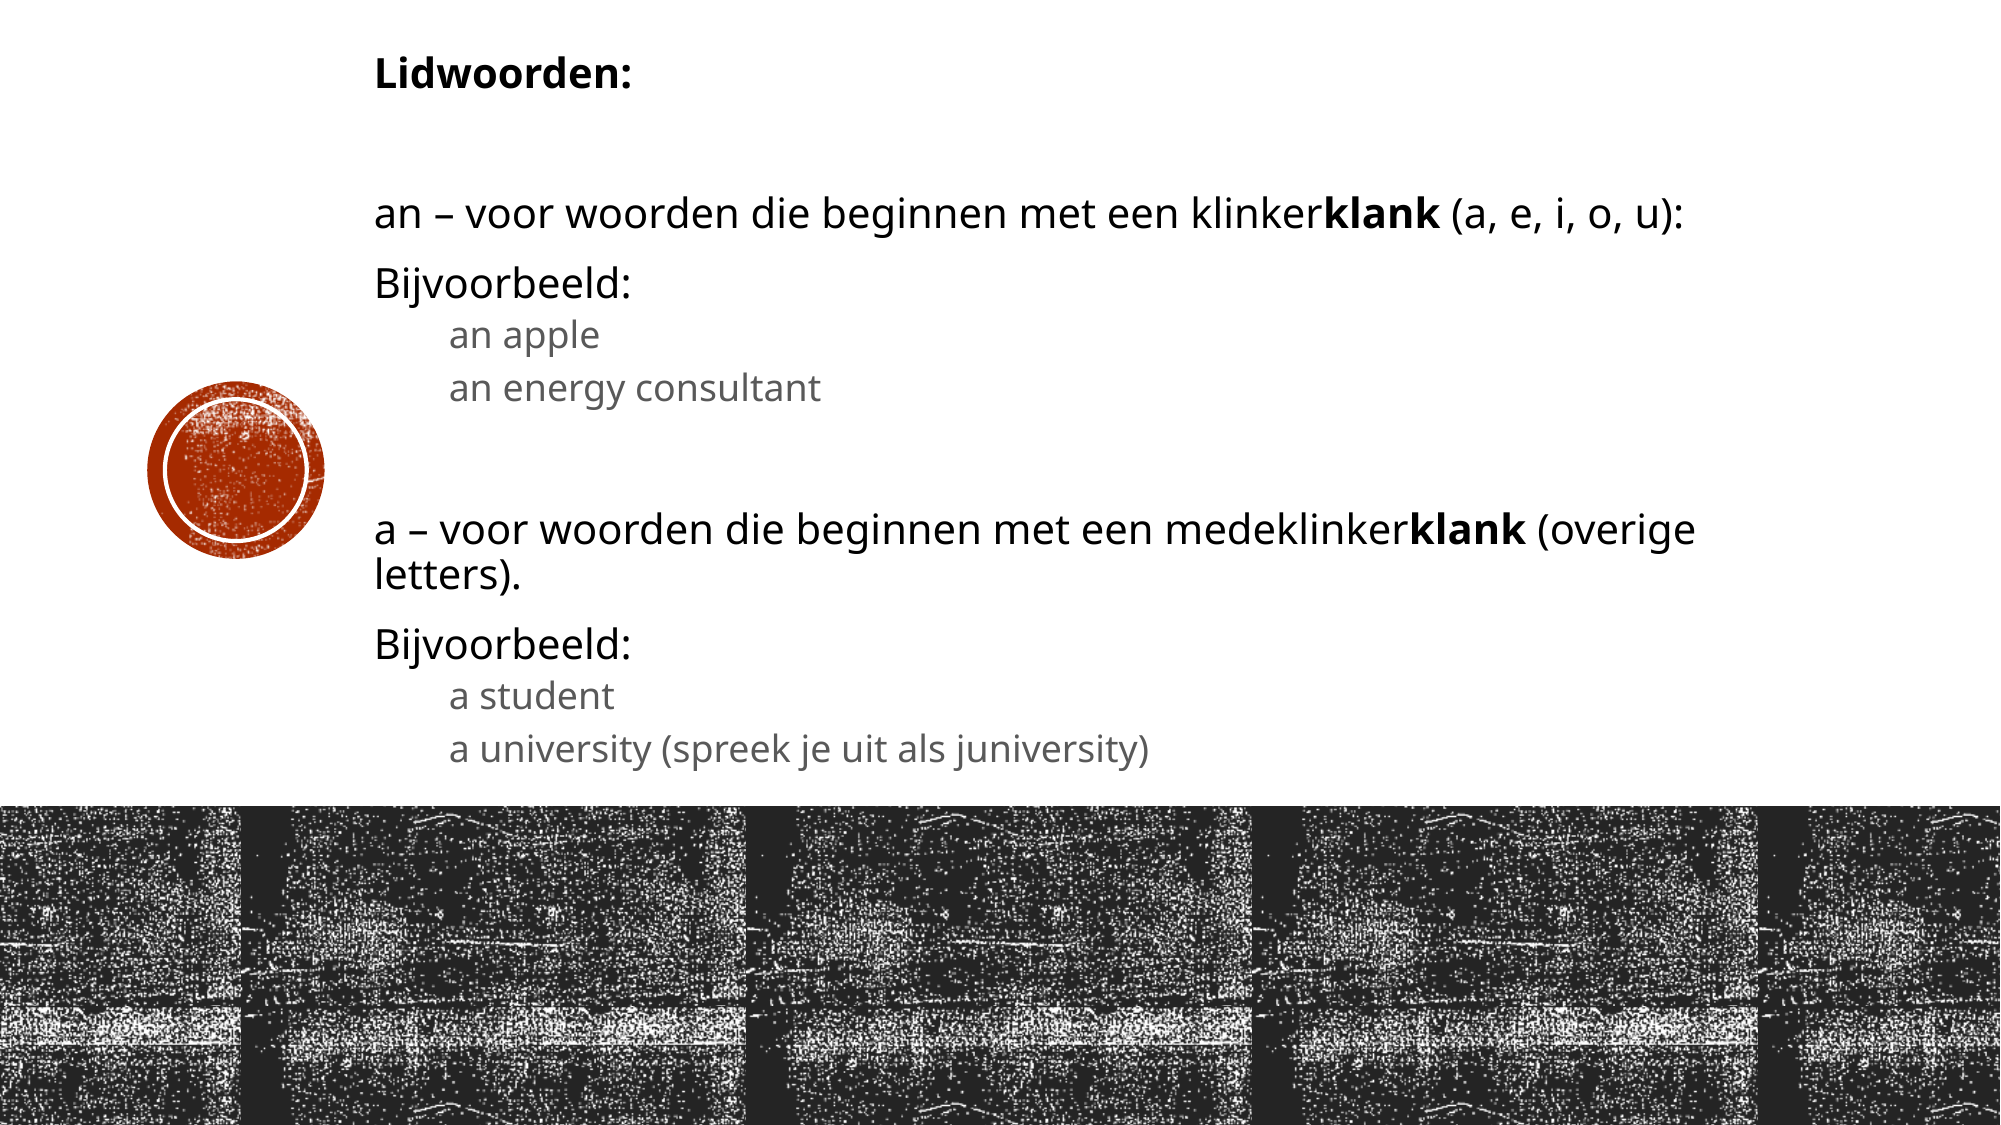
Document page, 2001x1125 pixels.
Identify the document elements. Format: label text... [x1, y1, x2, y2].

list Lidwoorden: an – voor woorden die beginnen met een klinkerklank (a, e, i, o, u): Bijvoorbeeld: an apple an energy consultant a – voor woorden die beginnen met een medeklinkerklank (overige letters). Bijvoorbeeld: a student a university (spreek je uit als juniversity) [358, 45, 1844, 888]
